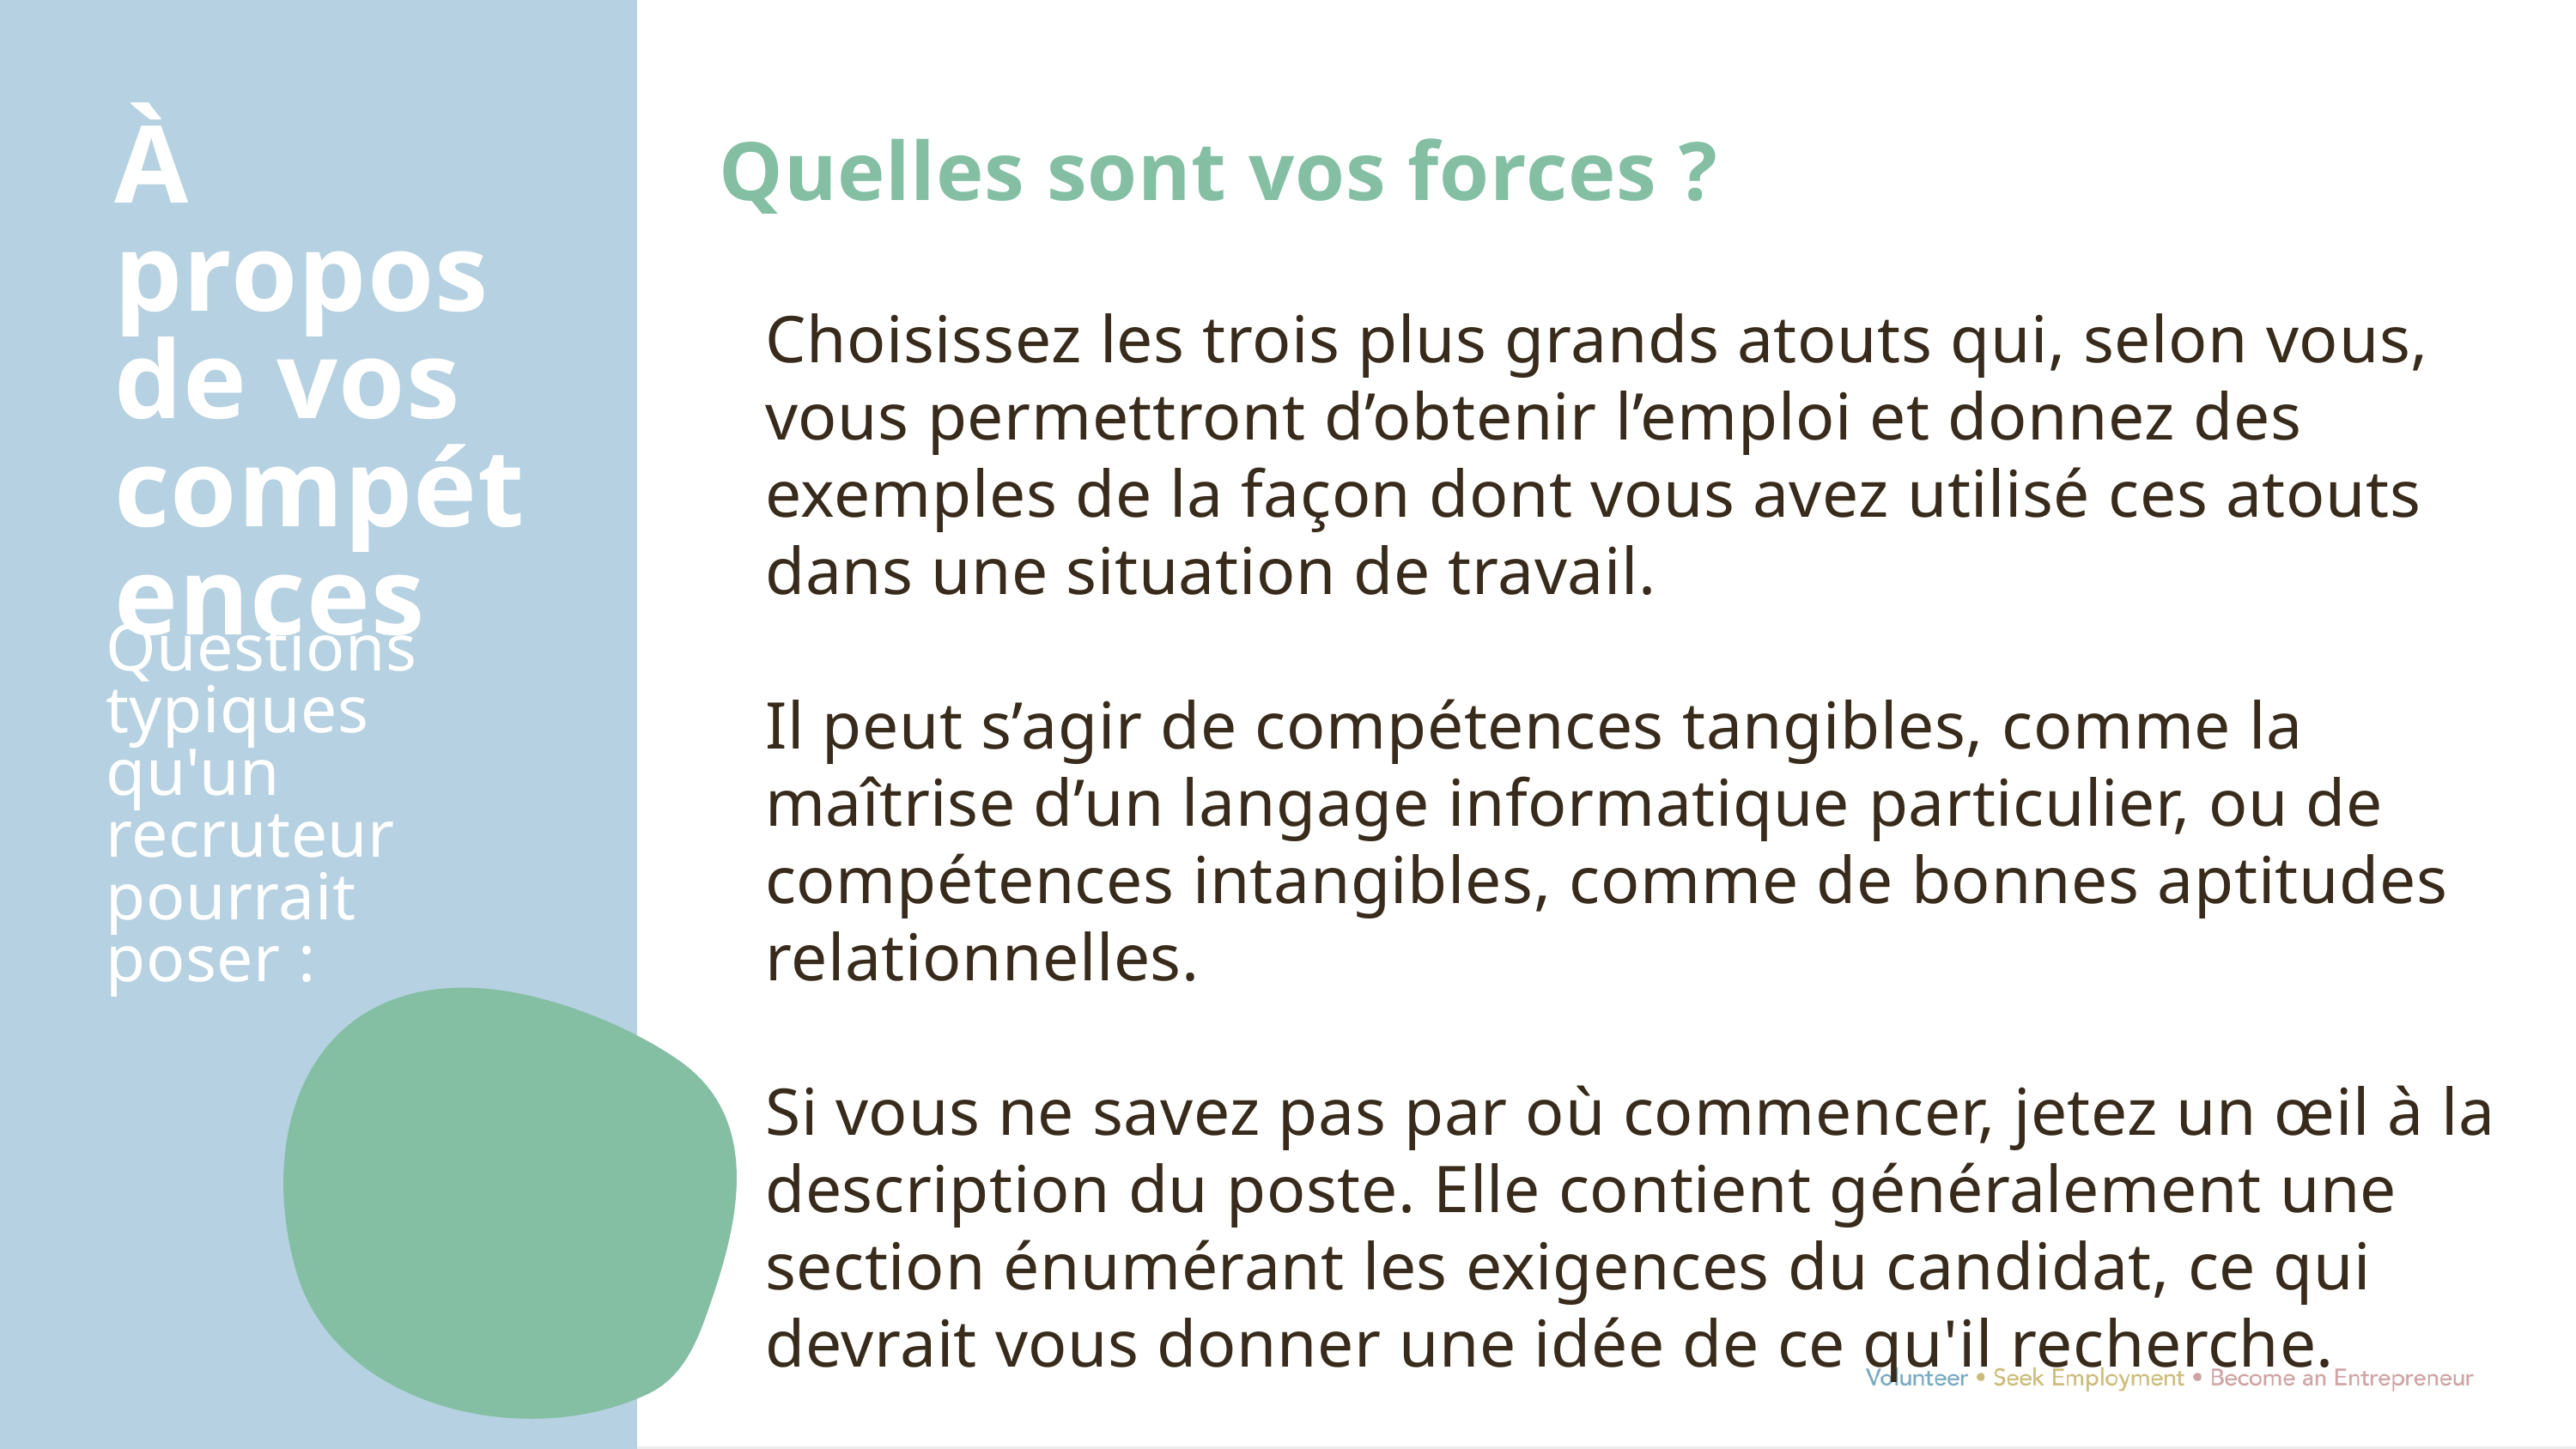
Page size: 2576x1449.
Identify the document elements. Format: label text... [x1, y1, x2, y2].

text_box Quelles sont vos forces ? [719, 119, 2477, 216]
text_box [0, 0, 638, 1449]
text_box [644, 1446, 2570, 1449]
text_box [1827, 1347, 2538, 1421]
text_box Choisissez les trois plus grands atouts qui, selon vous, vous permettront d’obtenir l’emploi et donnez des exemples de la façon dont vous avez utilisé ces atouts dans une situation de travail. Il peut s’agir de compétences tangibles, comme la maîtrise d’un langage informatique particulier, ou de compétences intangibles, comme de bonnes aptitudes relationnelles. Si vous ne savez pas par où commencer, jetez un œil à la description du poste. Elle contient généralement une section énumérant les exigences du candidat, ce qui devrait vous donner une idée de ce qu'il recherche. [765, 298, 2524, 1380]
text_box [291, 973, 733, 1429]
